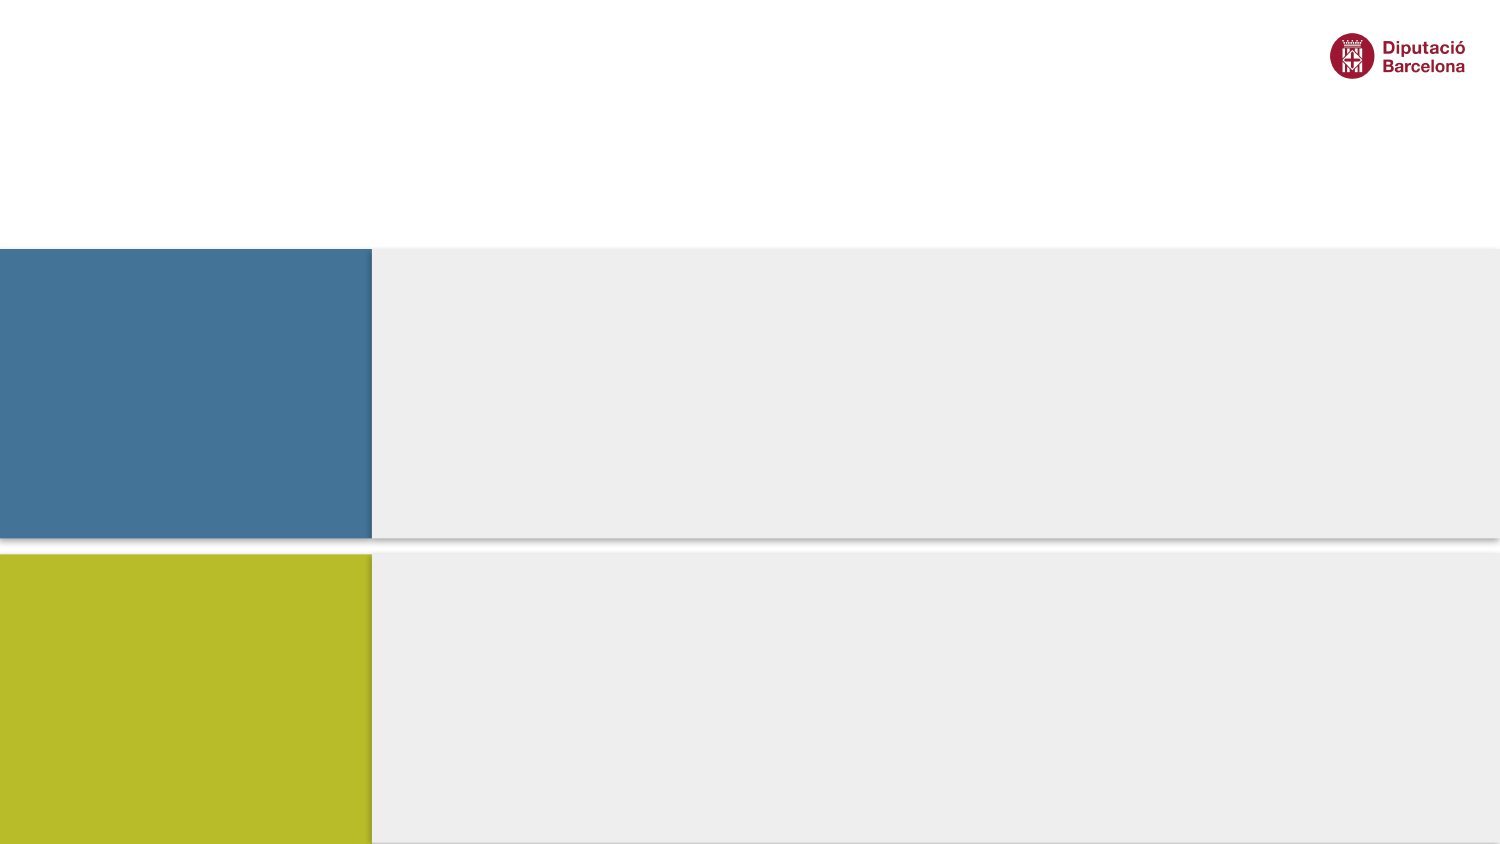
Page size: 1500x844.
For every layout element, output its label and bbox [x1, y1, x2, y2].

picture [1330, 33, 1465, 79]
